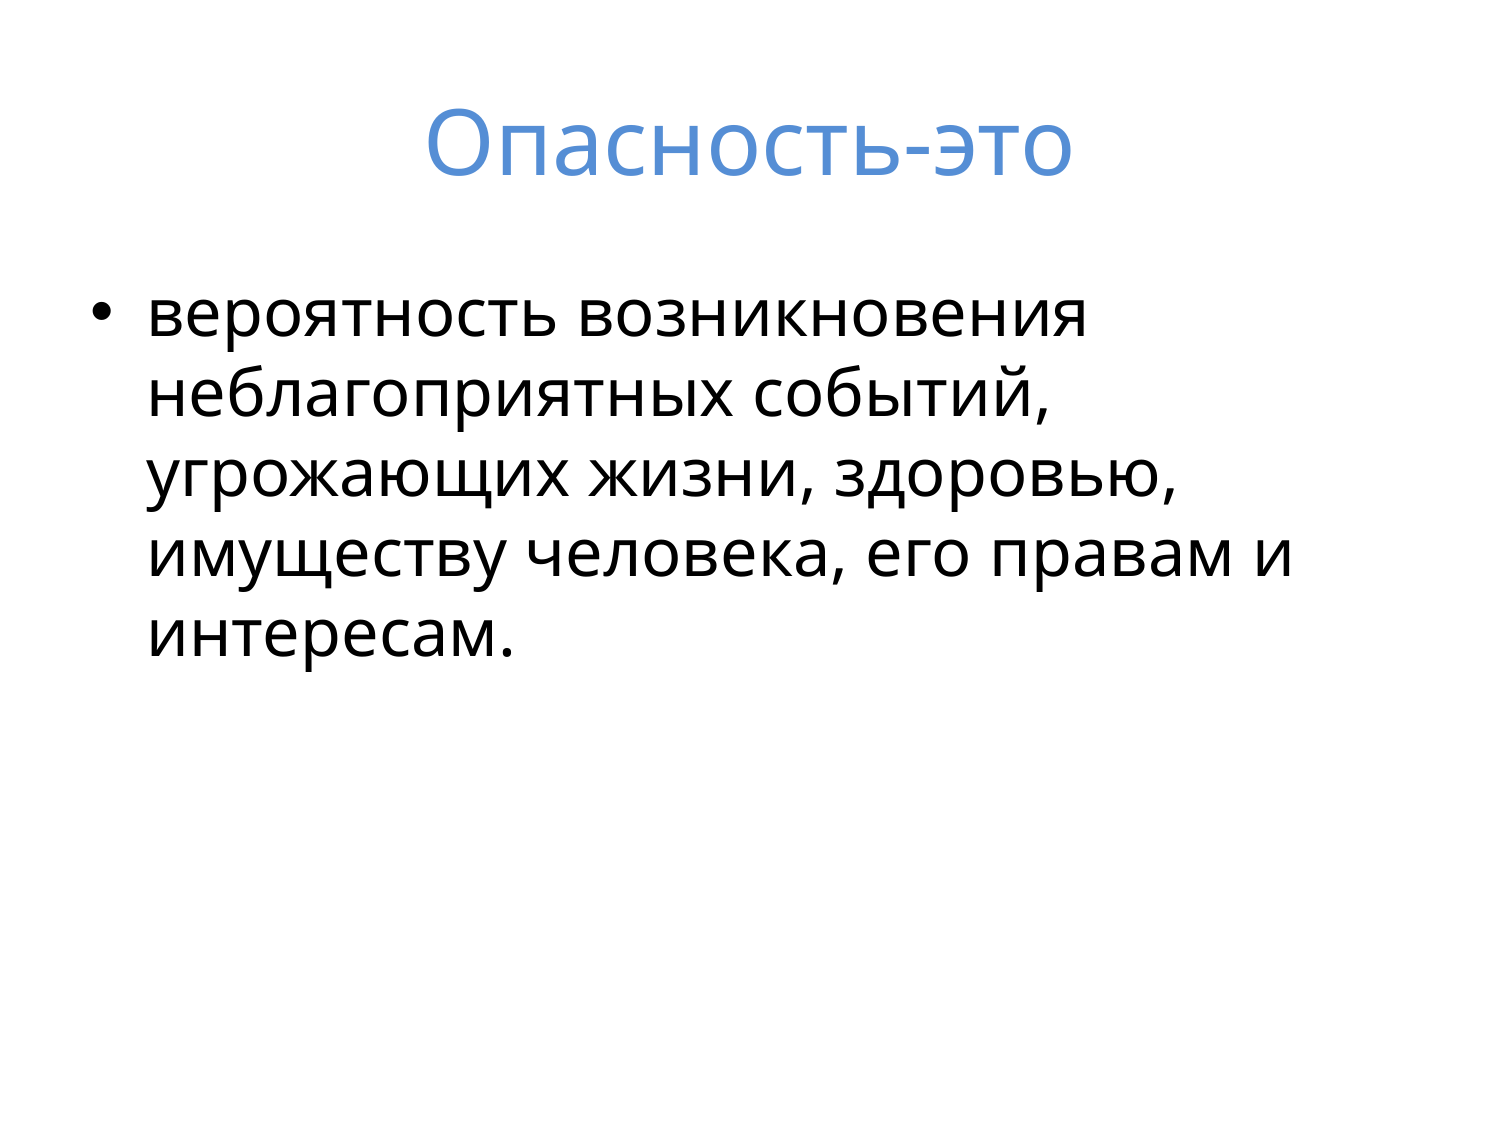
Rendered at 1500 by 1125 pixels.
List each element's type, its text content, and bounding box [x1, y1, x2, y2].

title Опасность-это [75, 45, 1425, 233]
list вероятность возникновения неблагоприятных событий, угрожающих жизни, здоровью, имуществу человека, его правам и интересам. [75, 262, 1425, 1005]
